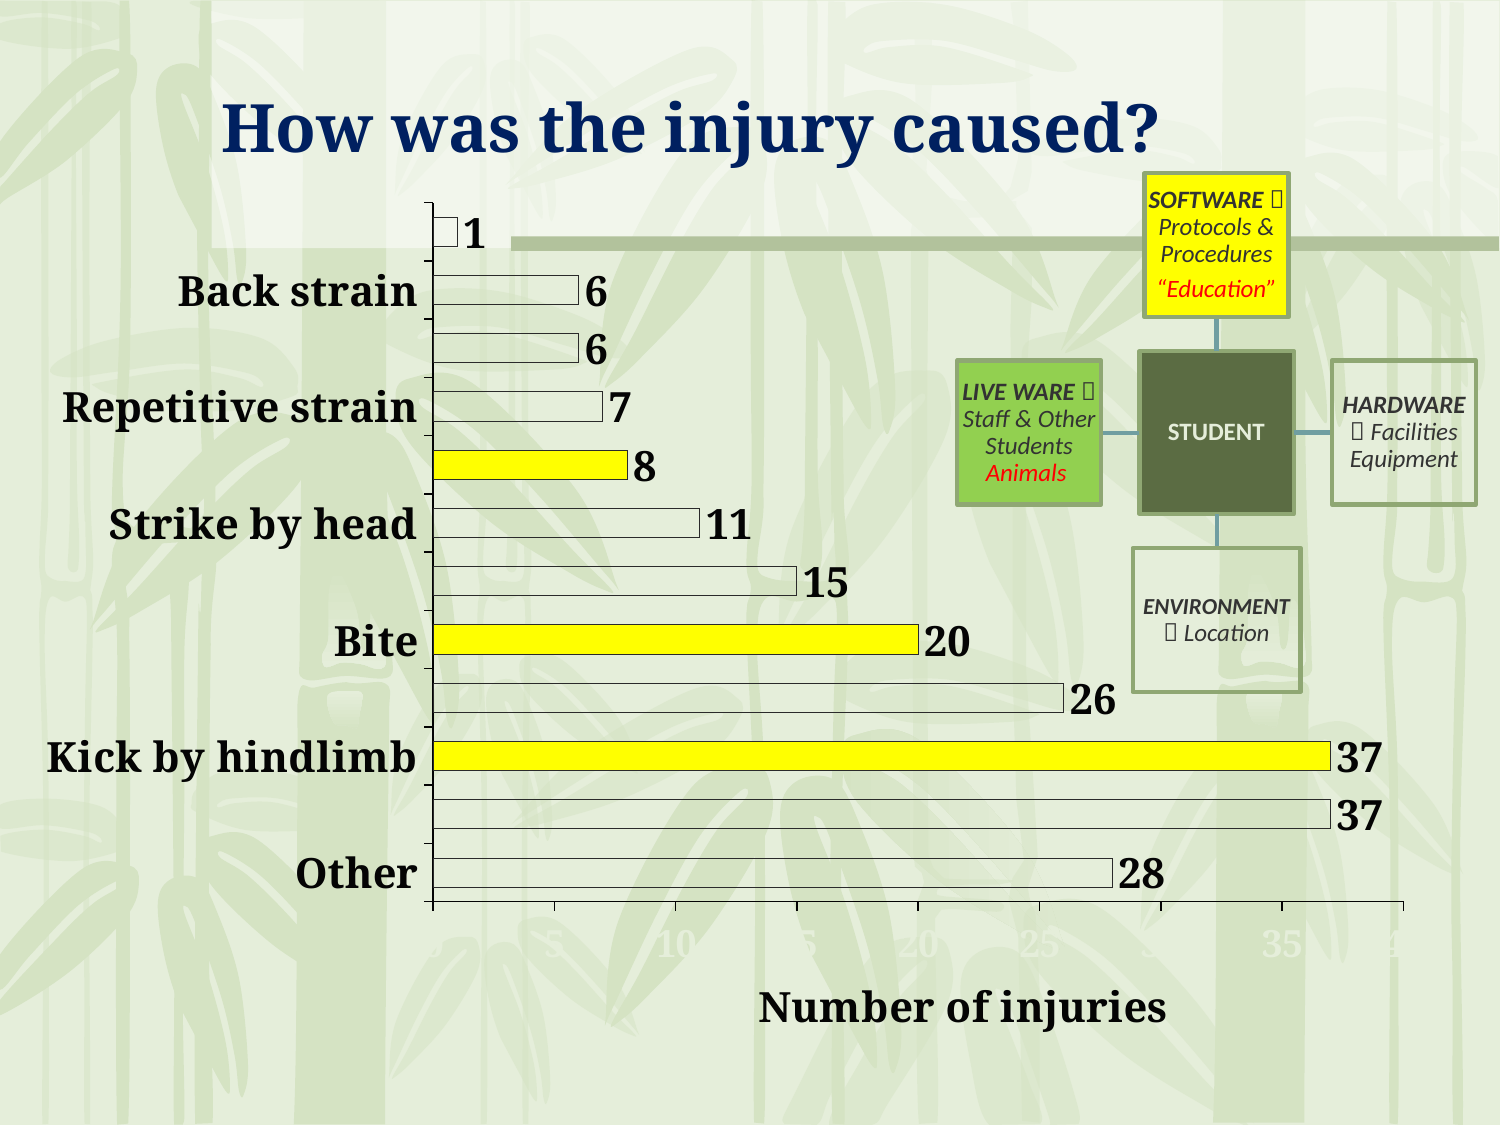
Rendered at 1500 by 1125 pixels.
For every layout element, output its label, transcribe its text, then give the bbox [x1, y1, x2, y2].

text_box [950, 172, 1483, 693]
chart [17, 184, 1453, 1095]
text_box How was the injury caused? [206, 78, 1247, 173]
